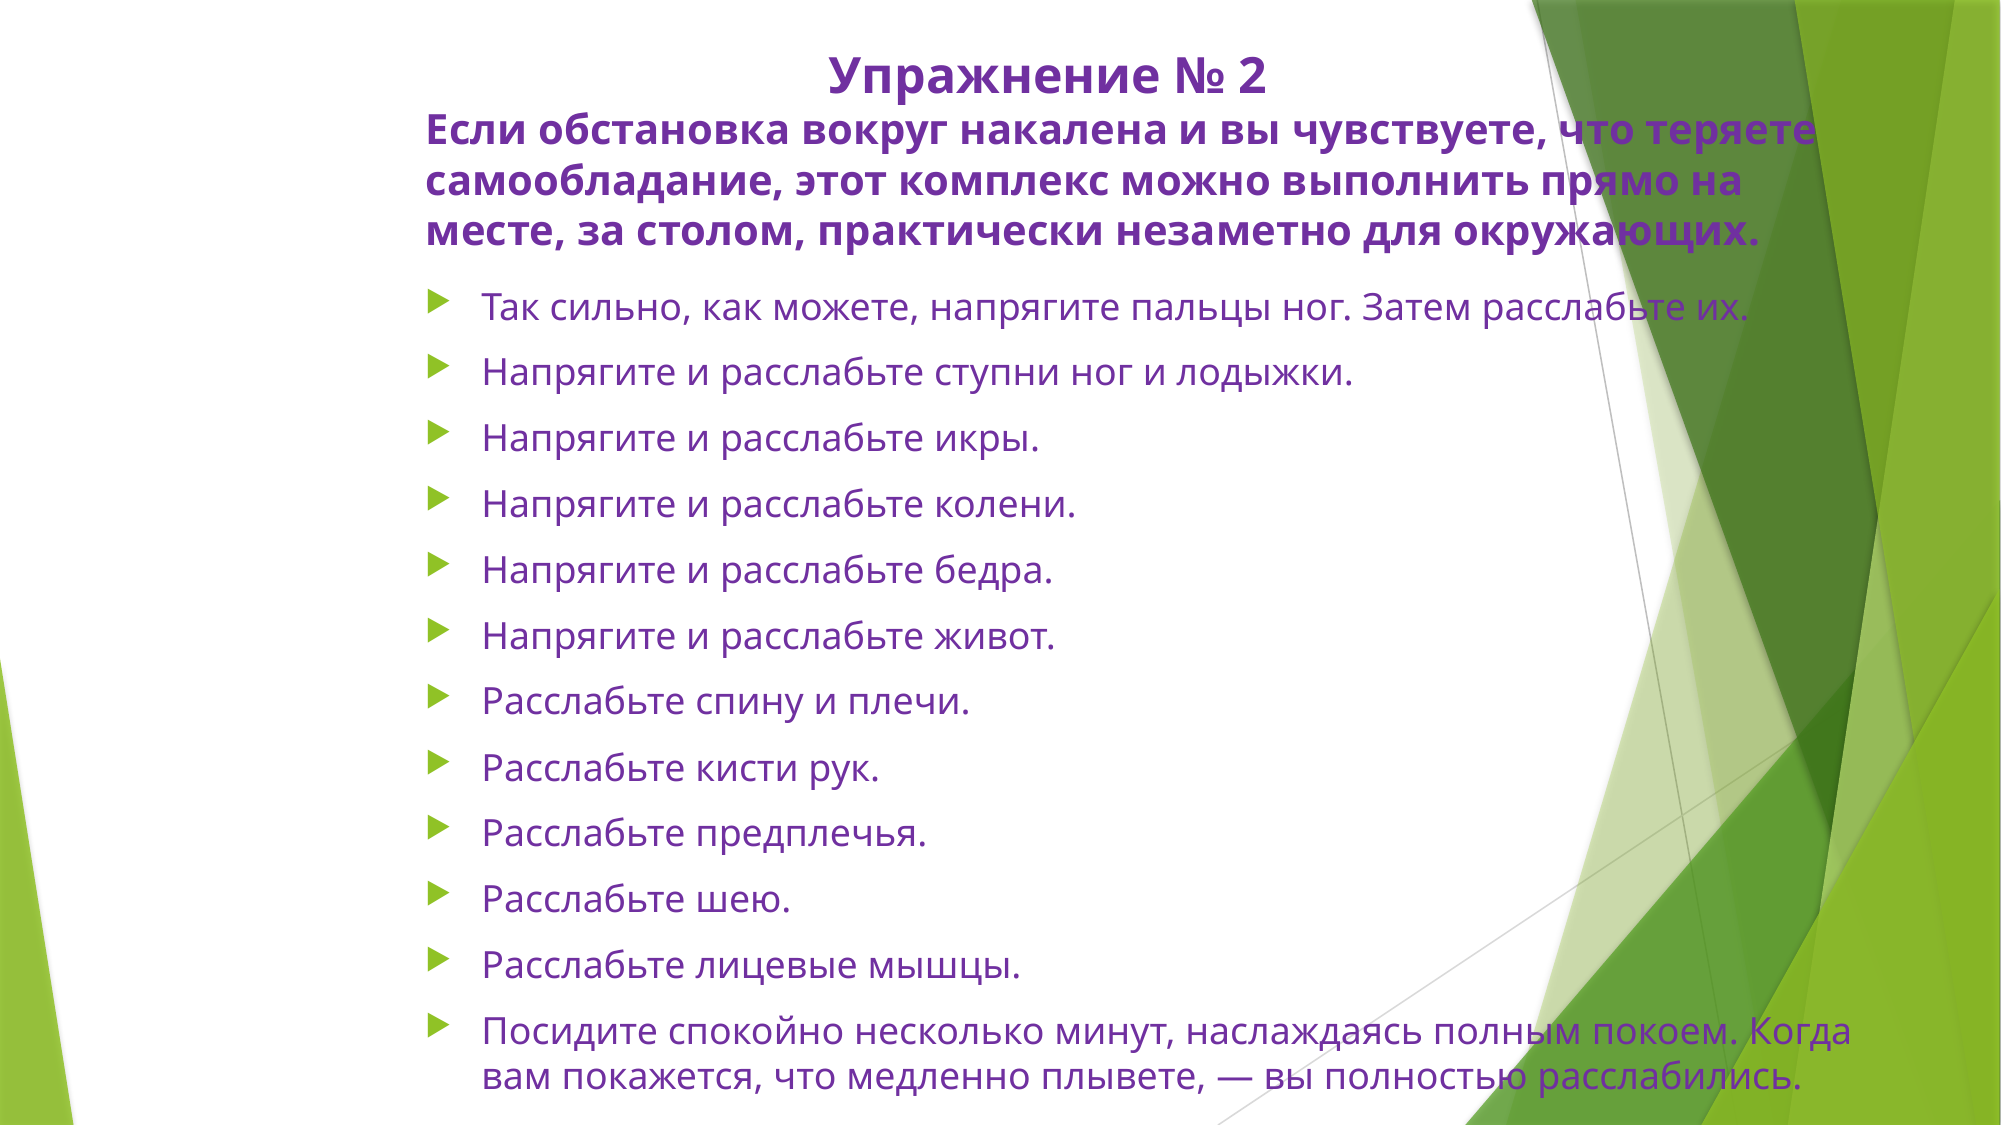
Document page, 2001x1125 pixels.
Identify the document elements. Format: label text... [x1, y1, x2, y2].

title Упражнение № 2 Если обстановка вокруг накалена и вы чувствуете, что теряете самообладание, этот комплекс можно выполнить прямо на месте, за столом, практически незаметно для окружающих. [410, 35, 1873, 275]
list Так сильно, как можете, напрягите пальцы ног. Затем расслабьте их. Напрягите и расслабьте ступни ног и лодыжки. Напрягите и расслабьте икры. Напрягите и расслабьте колени. Напрягите и расслабьте бедра. Напрягите и расслабьте живот. Расслабьте спину и плечи. Расслабьте кисти рук. Расслабьте предплечья. Расслабьте шею. Расслабьте лицевые мышцы. Посидите спокойно несколько минут, наслаждаясь полным покоем. Когда вам покажется, что медленно плывете, — вы полностью расслабились. [410, 275, 1873, 1125]
